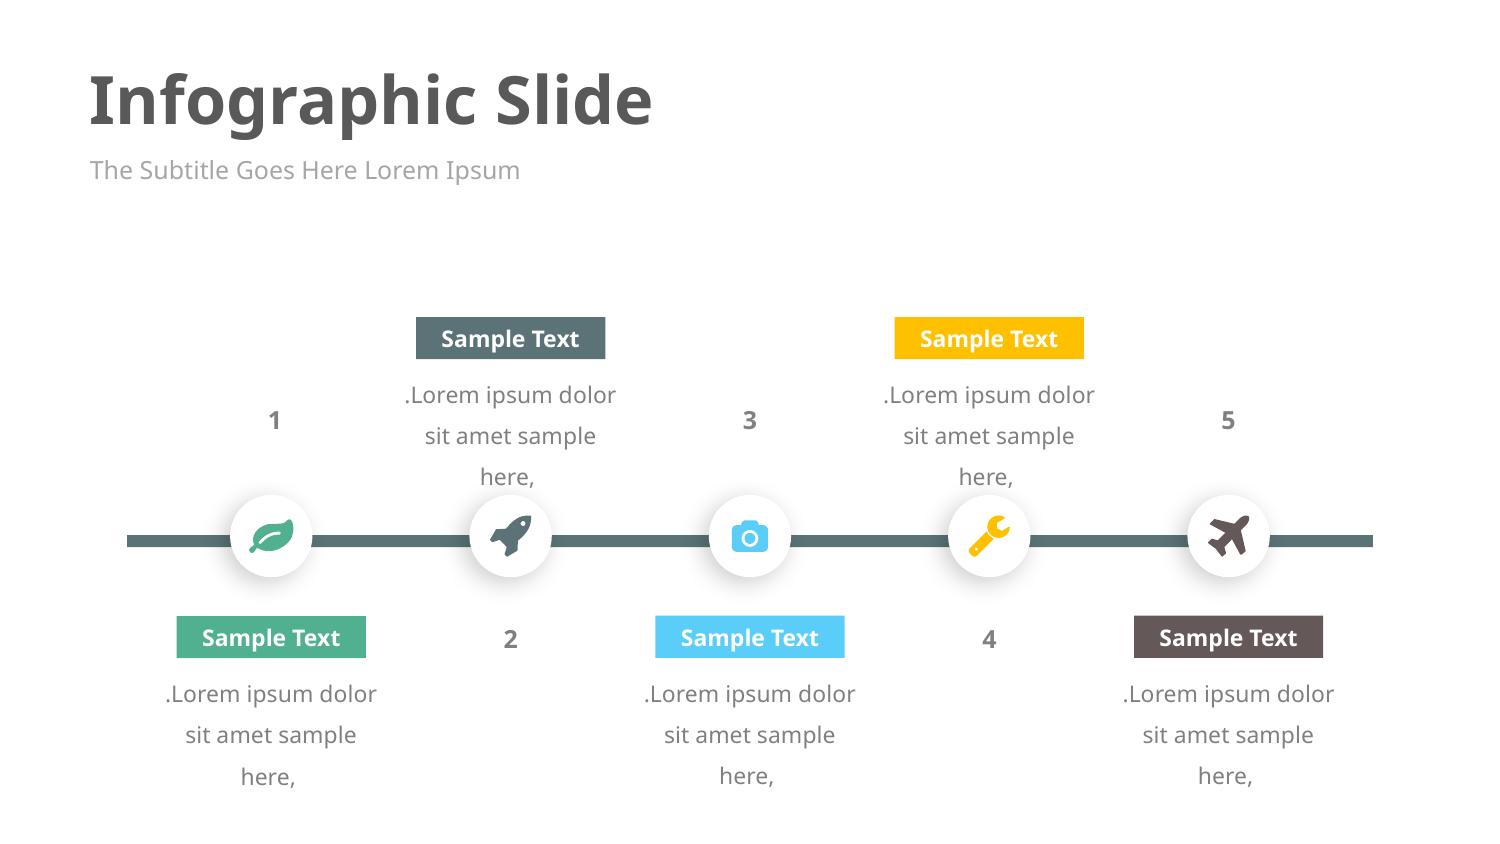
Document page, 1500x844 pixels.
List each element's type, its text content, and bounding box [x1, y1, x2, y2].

text_box Sample Text [894, 317, 1084, 359]
text_box .Lorem ipsum dolor sit amet sample here, [620, 658, 880, 797]
text_box 3 [718, 397, 782, 443]
text_box Infographic Slide [75, 50, 1013, 146]
text_box 5 [1196, 397, 1261, 443]
text_box .Lorem ipsum dolor sit amet sample here, [142, 658, 401, 797]
text_box .Lorem ipsum dolor sit amet sample here, [381, 359, 640, 498]
text_box [1208, 515, 1250, 557]
text_box [125, 533, 213, 549]
text_box 4 [957, 616, 1021, 661]
text_box [316, 533, 452, 549]
text_box 2 [478, 616, 543, 661]
text_box [1276, 533, 1375, 549]
text_box [1037, 533, 1170, 549]
text_box [948, 498, 1031, 578]
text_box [731, 520, 769, 552]
text_box .Lorem ipsum dolor sit amet sample here, [860, 359, 1119, 498]
text_box .Lorem ipsum dolor sit amet sample here, [1099, 658, 1358, 797]
text_box Sample Text [655, 615, 845, 658]
text_box Sample Text [176, 616, 366, 658]
text_box [797, 533, 931, 549]
text_box Sample Text [416, 317, 606, 359]
text_box [1187, 494, 1270, 578]
text_box [558, 533, 692, 549]
text_box [708, 494, 792, 578]
text_box 1 [243, 397, 307, 443]
text_box [469, 498, 552, 578]
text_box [968, 515, 1010, 557]
text_box Sample Text [1134, 615, 1324, 658]
text_box [490, 515, 532, 557]
text_box [249, 519, 294, 553]
text_box The Subtitle Goes Here Lorem Ipsum [75, 146, 788, 192]
text_box [230, 494, 313, 578]
